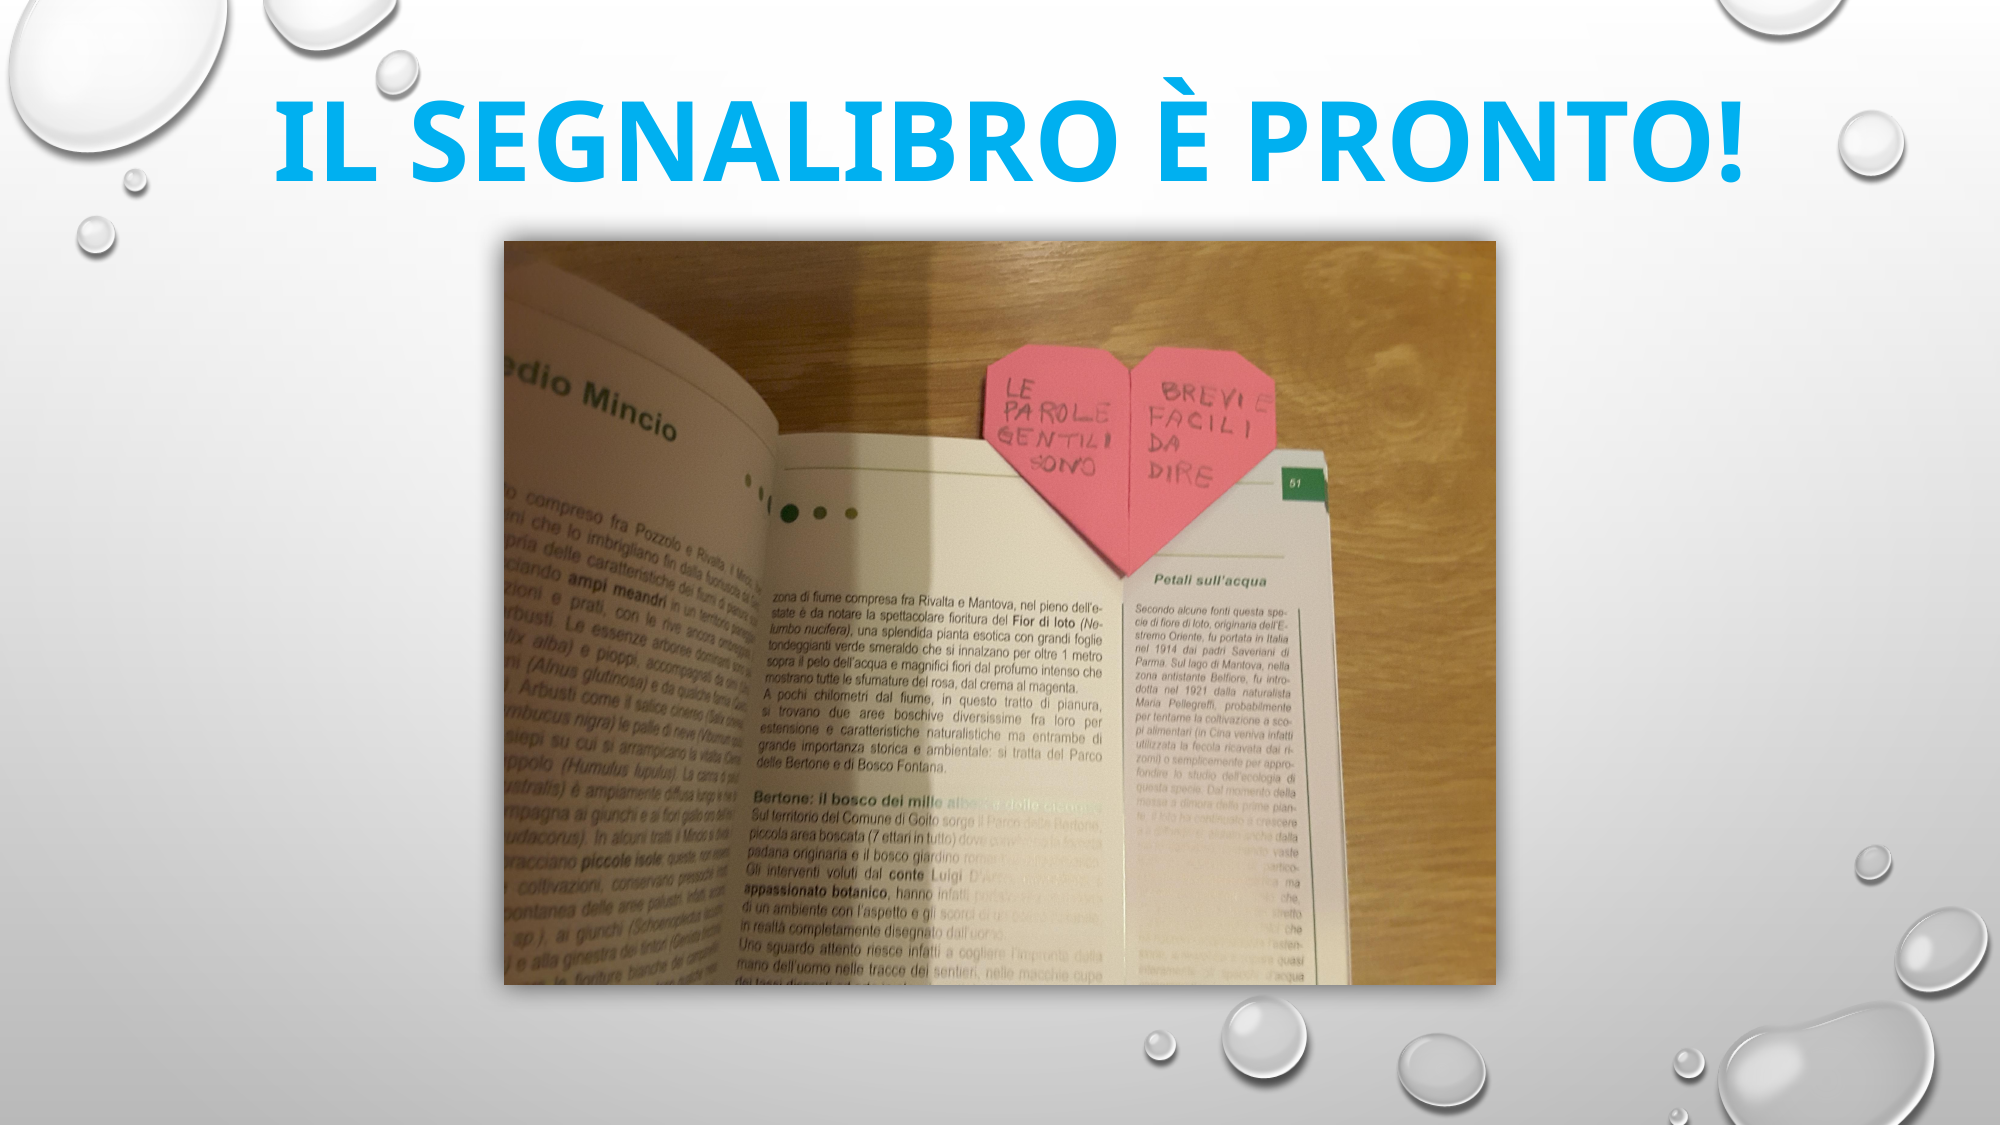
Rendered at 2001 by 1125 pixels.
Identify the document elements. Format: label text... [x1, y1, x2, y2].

title Il segnalibro è pronto! [86, 77, 1936, 214]
picture [0, 0, 2000, 1125]
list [504, 241, 1496, 985]
